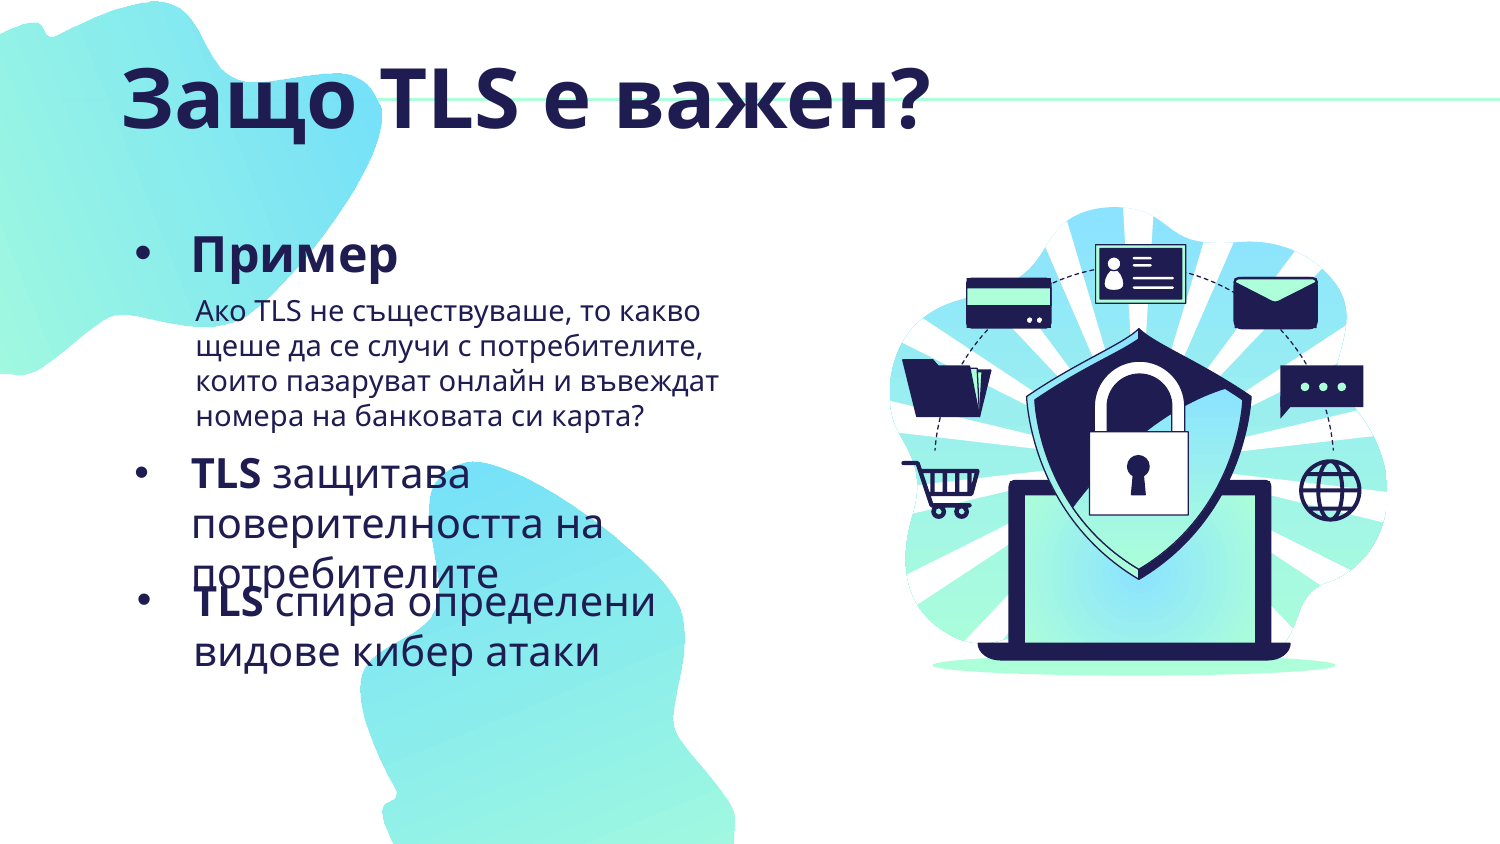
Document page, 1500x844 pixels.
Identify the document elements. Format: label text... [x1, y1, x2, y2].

text_box [0, 1, 382, 375]
text_box Пример [119, 207, 750, 296]
text_box [359, 648, 735, 844]
text_box TLS спира определени видове кибер атаки [121, 559, 774, 648]
title TLS защитава поверителността на потребителите [119, 431, 800, 521]
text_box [883, 206, 1399, 676]
title Защо TLS е важен? [105, 30, 1104, 119]
text_box [429, 521, 641, 559]
list Ако TLS не съществуваше, то какво щеше да се случи с потребителите, които пазаруват онлайн и въвеждат номера на банковата си карта? [161, 296, 750, 392]
